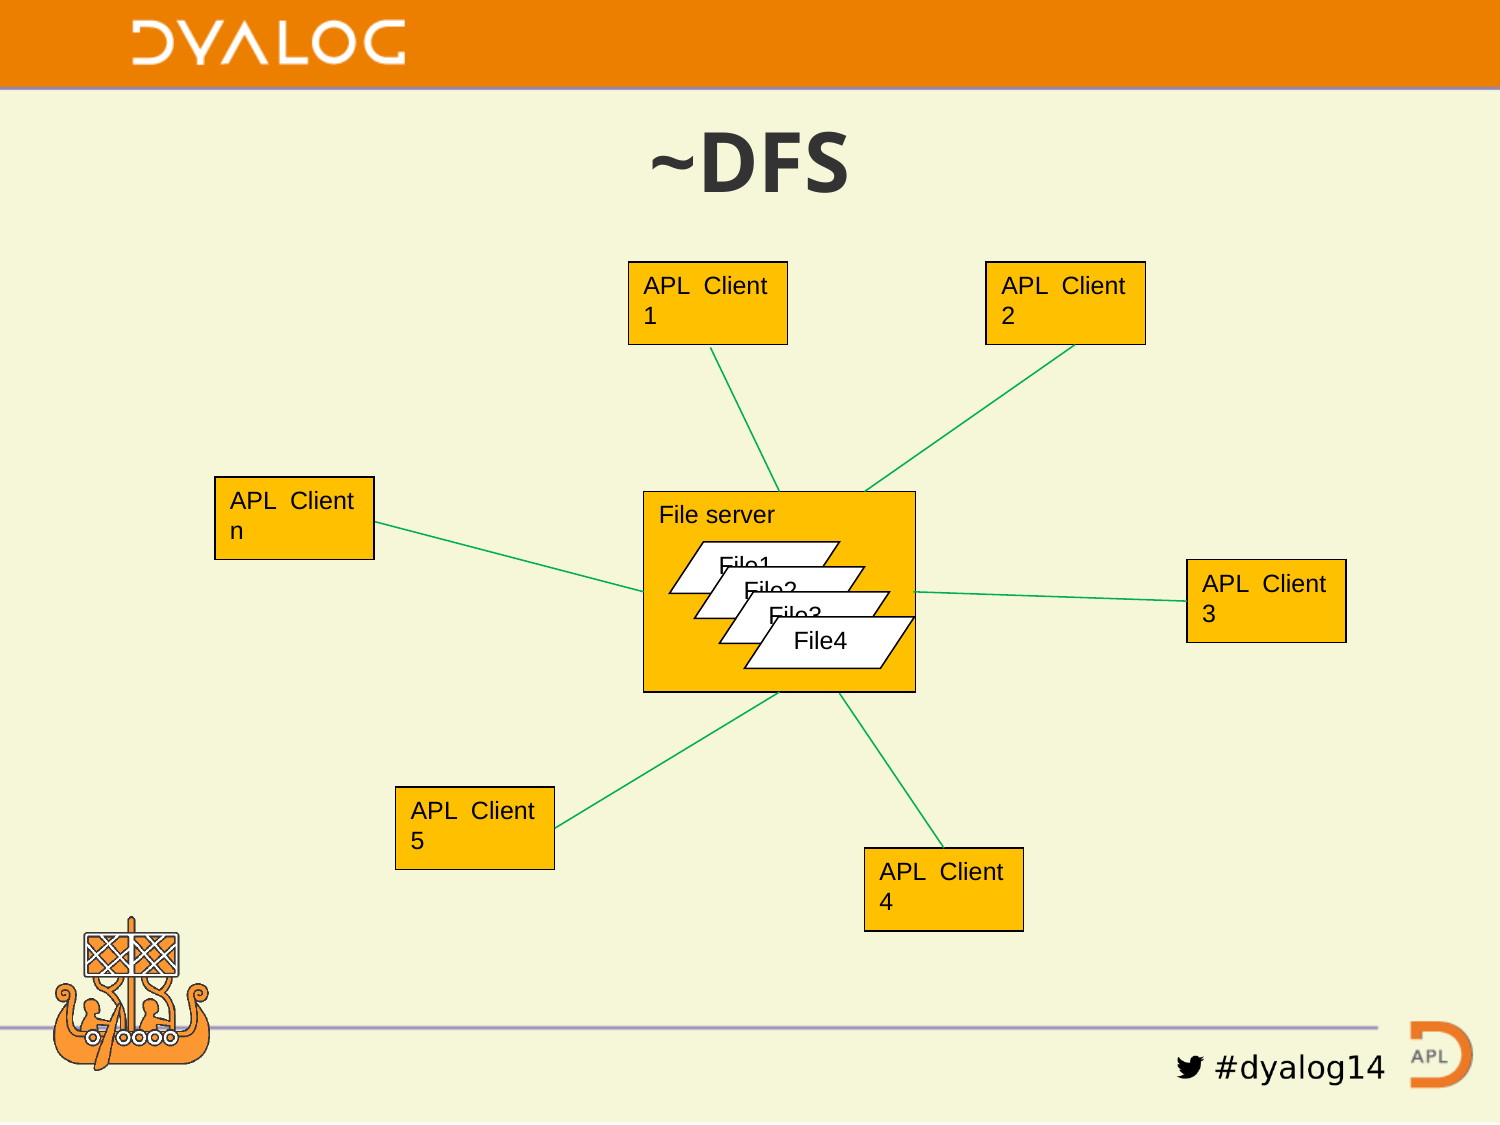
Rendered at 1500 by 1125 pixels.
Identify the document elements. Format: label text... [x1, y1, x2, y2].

title ~DFS [123, 101, 1376, 254]
text_box APL Client 2 [986, 261, 1146, 345]
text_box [554, 691, 780, 829]
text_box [371, 520, 644, 592]
text_box File4 [744, 616, 915, 669]
text_box File3 [719, 591, 890, 644]
text_box APL Client 1 [628, 261, 788, 345]
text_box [864, 344, 1076, 492]
text_box File2 [694, 566, 865, 619]
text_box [710, 347, 780, 492]
text_box APL Client 4 [864, 848, 1024, 931]
text_box APL Client 3 [1187, 559, 1347, 643]
text_box File server [643, 491, 916, 692]
text_box APL Client 5 [395, 786, 555, 870]
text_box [839, 693, 945, 849]
text_box File1 [669, 541, 840, 594]
text_box APL Client n [214, 476, 374, 560]
picture [0, 0, 1500, 1123]
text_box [913, 591, 1188, 602]
